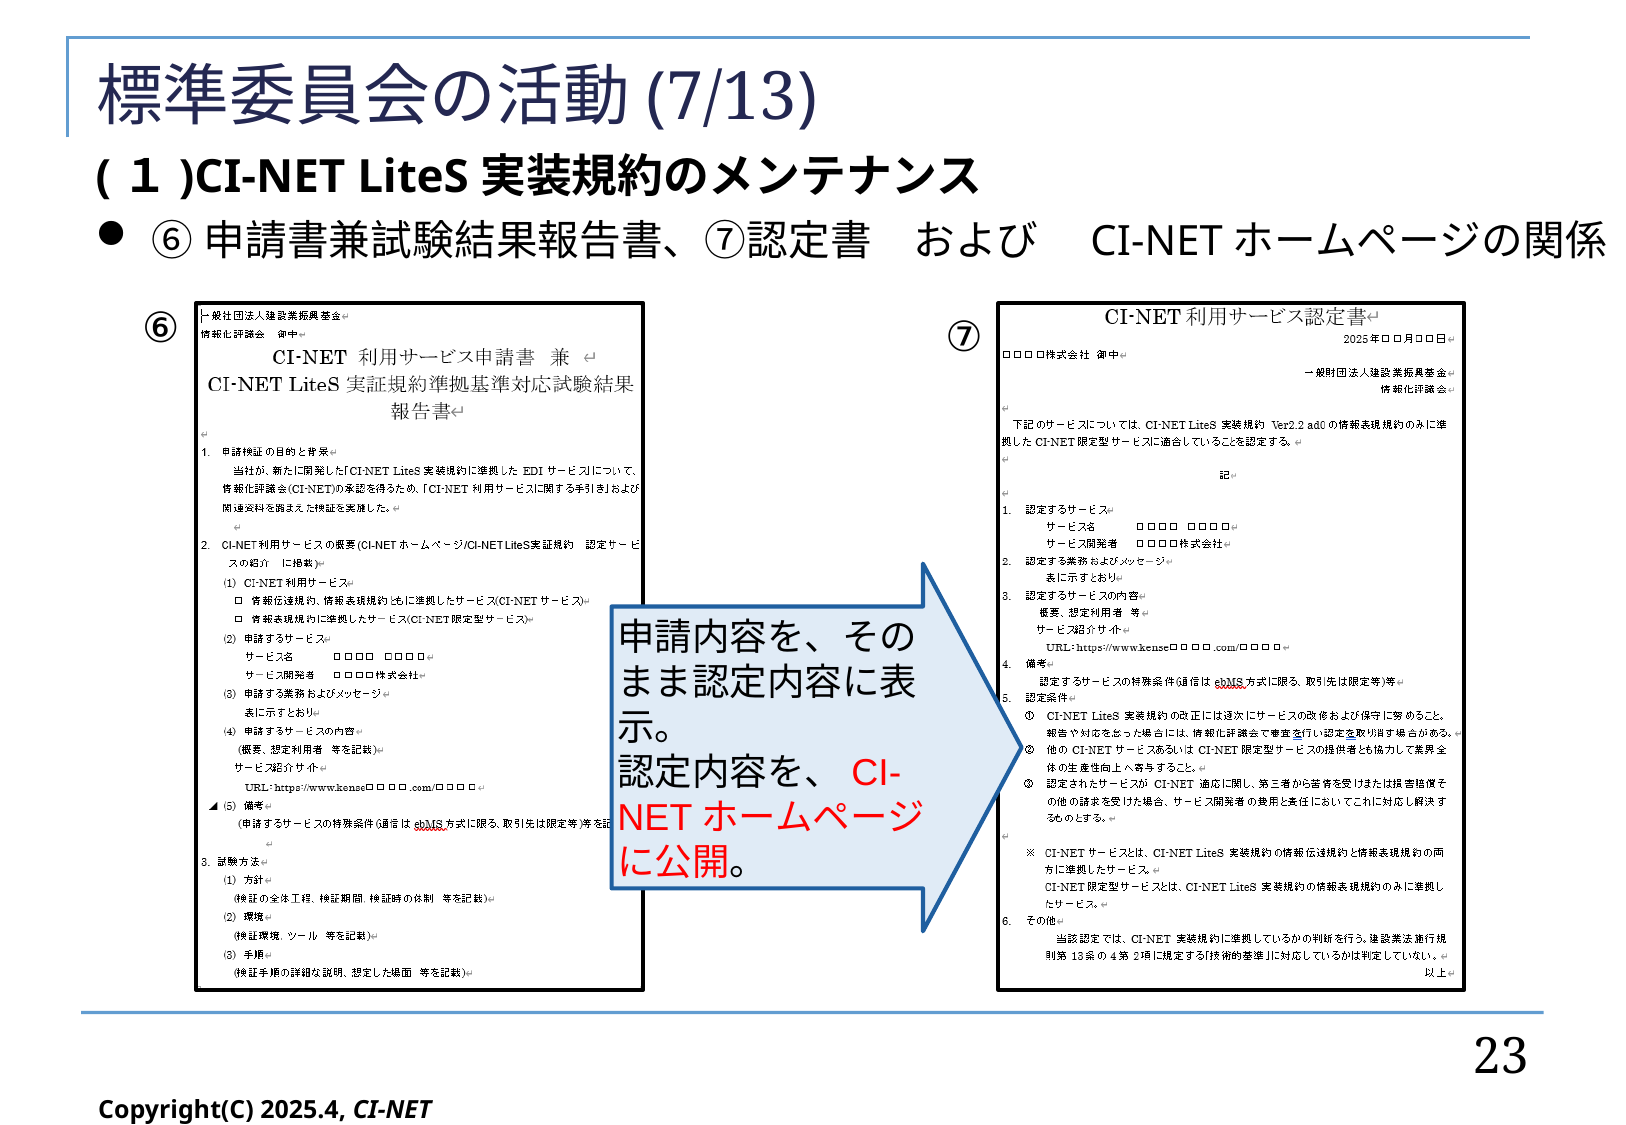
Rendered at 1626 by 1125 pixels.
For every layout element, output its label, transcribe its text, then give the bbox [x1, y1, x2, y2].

picture [1000, 305, 1463, 988]
title 標準委員会の活動(7/13) [81, 45, 1544, 139]
slide_number 23 [1164, 1024, 1544, 1100]
picture [197, 304, 642, 988]
text_box ⑥ [127, 293, 244, 358]
text_box ⑦ [930, 302, 1047, 368]
text_box (１)CI-NET LiteS実装規約のメンテナンス ⑥申請書兼試験結果報告書、⑦認定書 および CI-NETホームページの関係 [80, 139, 1625, 272]
text_box 申請内容を、そのまま認定内容に表示。 認定内容を、CI-NETホームページに公開。 [646, 563, 995, 932]
